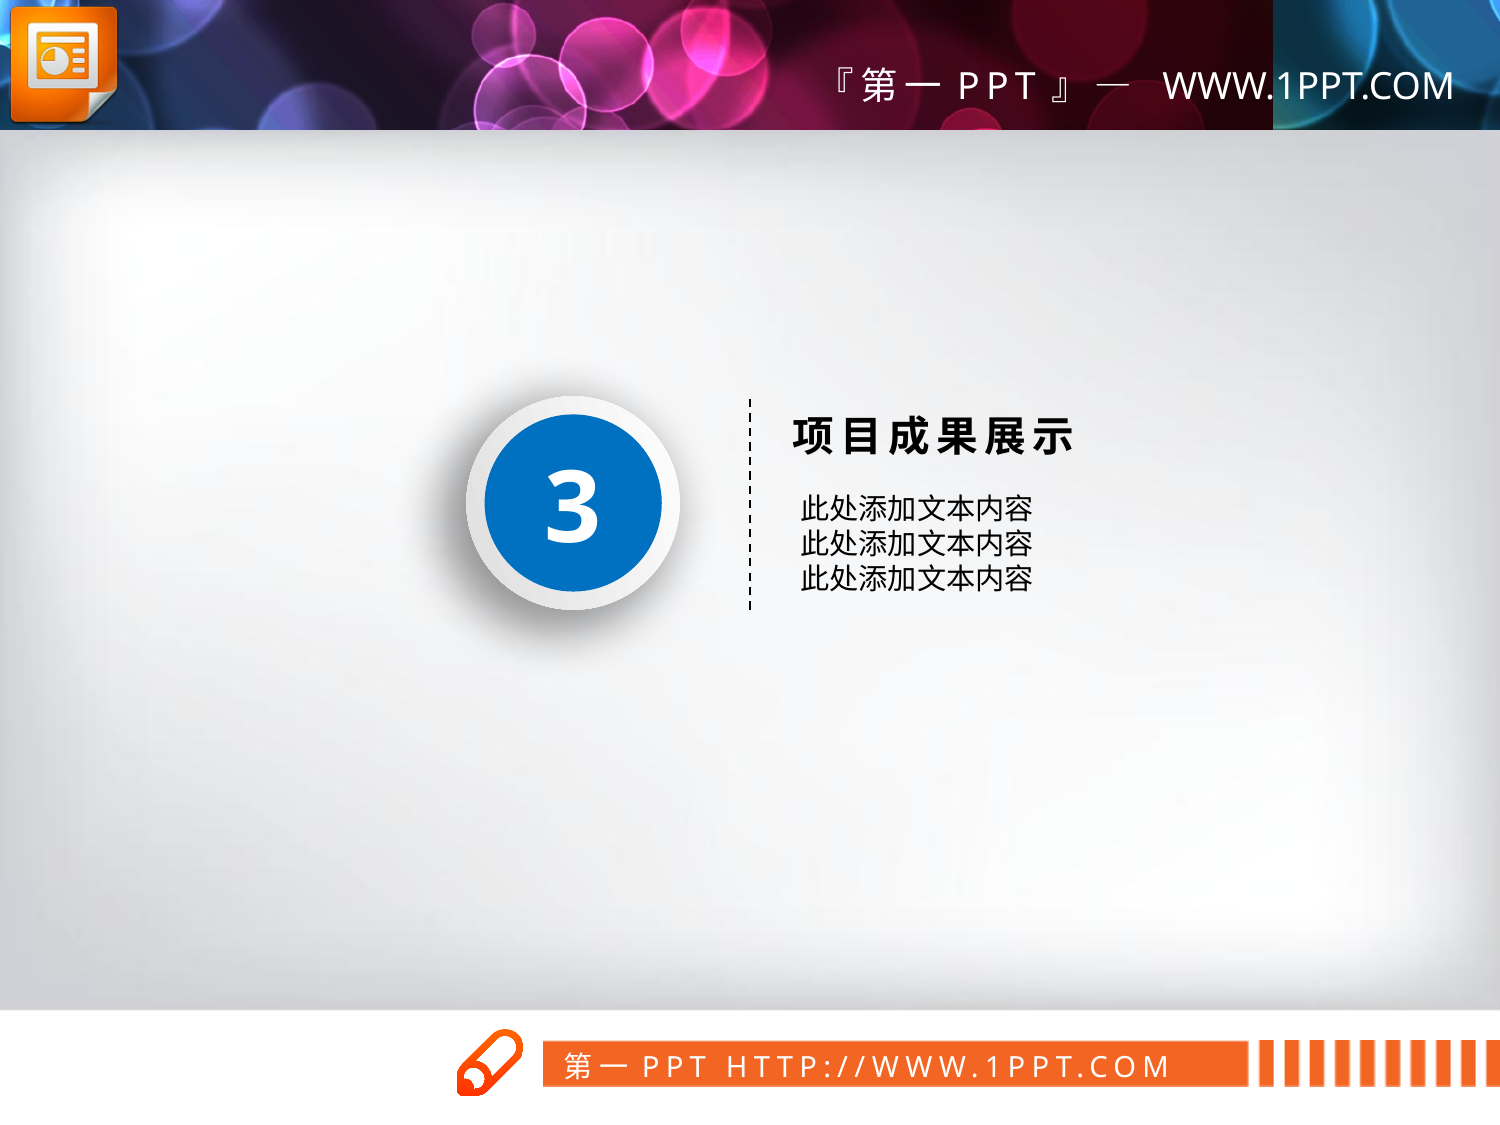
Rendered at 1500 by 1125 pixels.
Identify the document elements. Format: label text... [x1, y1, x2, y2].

picture [0, 0, 1500, 1012]
picture [543, 1040, 1500, 1087]
text_box 项目成果展示 [778, 402, 1090, 467]
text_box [466, 395, 681, 610]
text_box 此处添加文本内容 此处添加文本内容 此处添加文本内容 [785, 483, 1117, 603]
